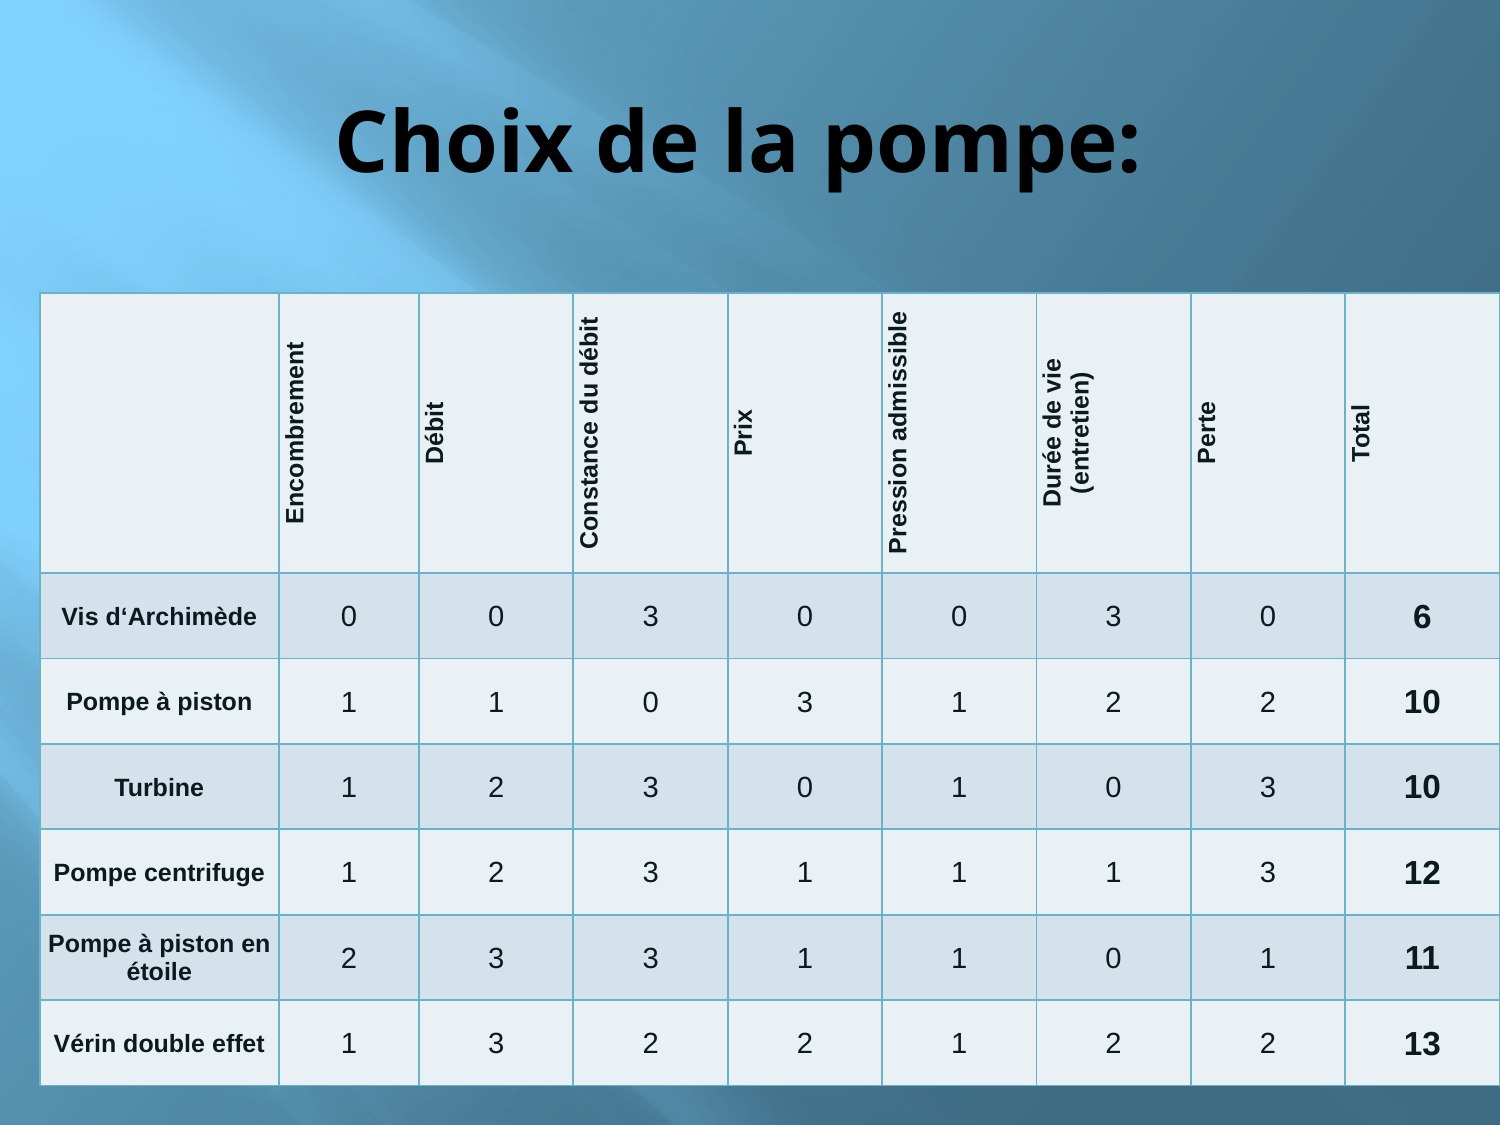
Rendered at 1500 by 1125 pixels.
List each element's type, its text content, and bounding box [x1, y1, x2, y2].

table_cell 6 [1346, 574, 1499, 658]
table_cell Pompe centrifuge [41, 830, 278, 914]
table_header Débit [420, 294, 572, 572]
table_cell 1 [1192, 916, 1344, 999]
table_cell 3 [574, 916, 727, 999]
table_cell 2 [729, 1001, 881, 1085]
table_cell 2 [280, 916, 418, 999]
table_header Perte [1192, 294, 1344, 572]
table_cell 1 [883, 659, 1036, 743]
table_cell Vérin double effet [41, 1001, 278, 1085]
table_cell 0 [729, 574, 881, 658]
table_header Durée de vie (entretien) [1037, 294, 1190, 572]
table_cell 2 [420, 830, 572, 914]
table_cell 2 [1037, 659, 1190, 743]
table_header Constance du débit [574, 294, 727, 572]
table_cell 0 [729, 745, 881, 828]
table_cell 3 [574, 574, 727, 658]
table_cell 3 [1037, 574, 1190, 658]
table_cell 2 [420, 745, 572, 828]
table_header Pression admissible [883, 294, 1036, 572]
table_cell Vis d‘Archimède [41, 574, 278, 658]
table_cell 1 [729, 916, 881, 999]
table_cell 1 [280, 745, 418, 828]
title Choix de la pompe: [75, 45, 1425, 233]
table_cell 3 [1192, 745, 1344, 828]
table_cell 13 [1346, 1001, 1499, 1085]
table_cell 0 [280, 574, 418, 658]
table_cell 0 [1037, 916, 1190, 999]
table_cell 2 [1037, 1001, 1190, 1085]
table_header Total [1346, 294, 1499, 572]
table_cell 12 [1346, 830, 1499, 914]
table_header Encombrement [280, 294, 418, 572]
table_cell 3 [574, 745, 727, 828]
table_cell 0 [883, 574, 1036, 658]
table_cell 2 [1192, 1001, 1344, 1085]
table_cell 1 [280, 1001, 418, 1085]
table_cell 0 [1192, 574, 1344, 658]
table_cell 11 [1346, 916, 1499, 999]
table_cell 1 [280, 830, 418, 914]
table_cell 2 [574, 1001, 727, 1085]
table_cell Pompe à piston en étoile [41, 916, 278, 999]
table_cell 1 [883, 745, 1036, 828]
table_cell 3 [420, 916, 572, 999]
table_cell 1 [280, 659, 418, 743]
table_cell 1 [420, 659, 572, 743]
table_cell 2 [1192, 659, 1344, 743]
table_header [41, 294, 278, 572]
table_header Prix [729, 294, 881, 572]
table_cell 10 [1346, 745, 1499, 828]
table_cell 1 [883, 916, 1036, 999]
table_cell Turbine [41, 745, 278, 828]
table_cell 10 [1346, 659, 1499, 743]
table_cell Pompe à piston [41, 659, 278, 743]
table_cell 1 [1037, 830, 1190, 914]
table_cell 3 [420, 1001, 572, 1085]
table_cell 3 [729, 659, 881, 743]
table_cell 0 [1037, 745, 1190, 828]
table_cell 1 [883, 830, 1036, 914]
table_cell 0 [420, 574, 572, 658]
table_cell 1 [883, 1001, 1036, 1085]
table_cell 3 [1192, 830, 1344, 914]
table_cell 3 [574, 830, 727, 914]
table_cell 0 [574, 659, 727, 743]
table_cell 1 [729, 830, 881, 914]
